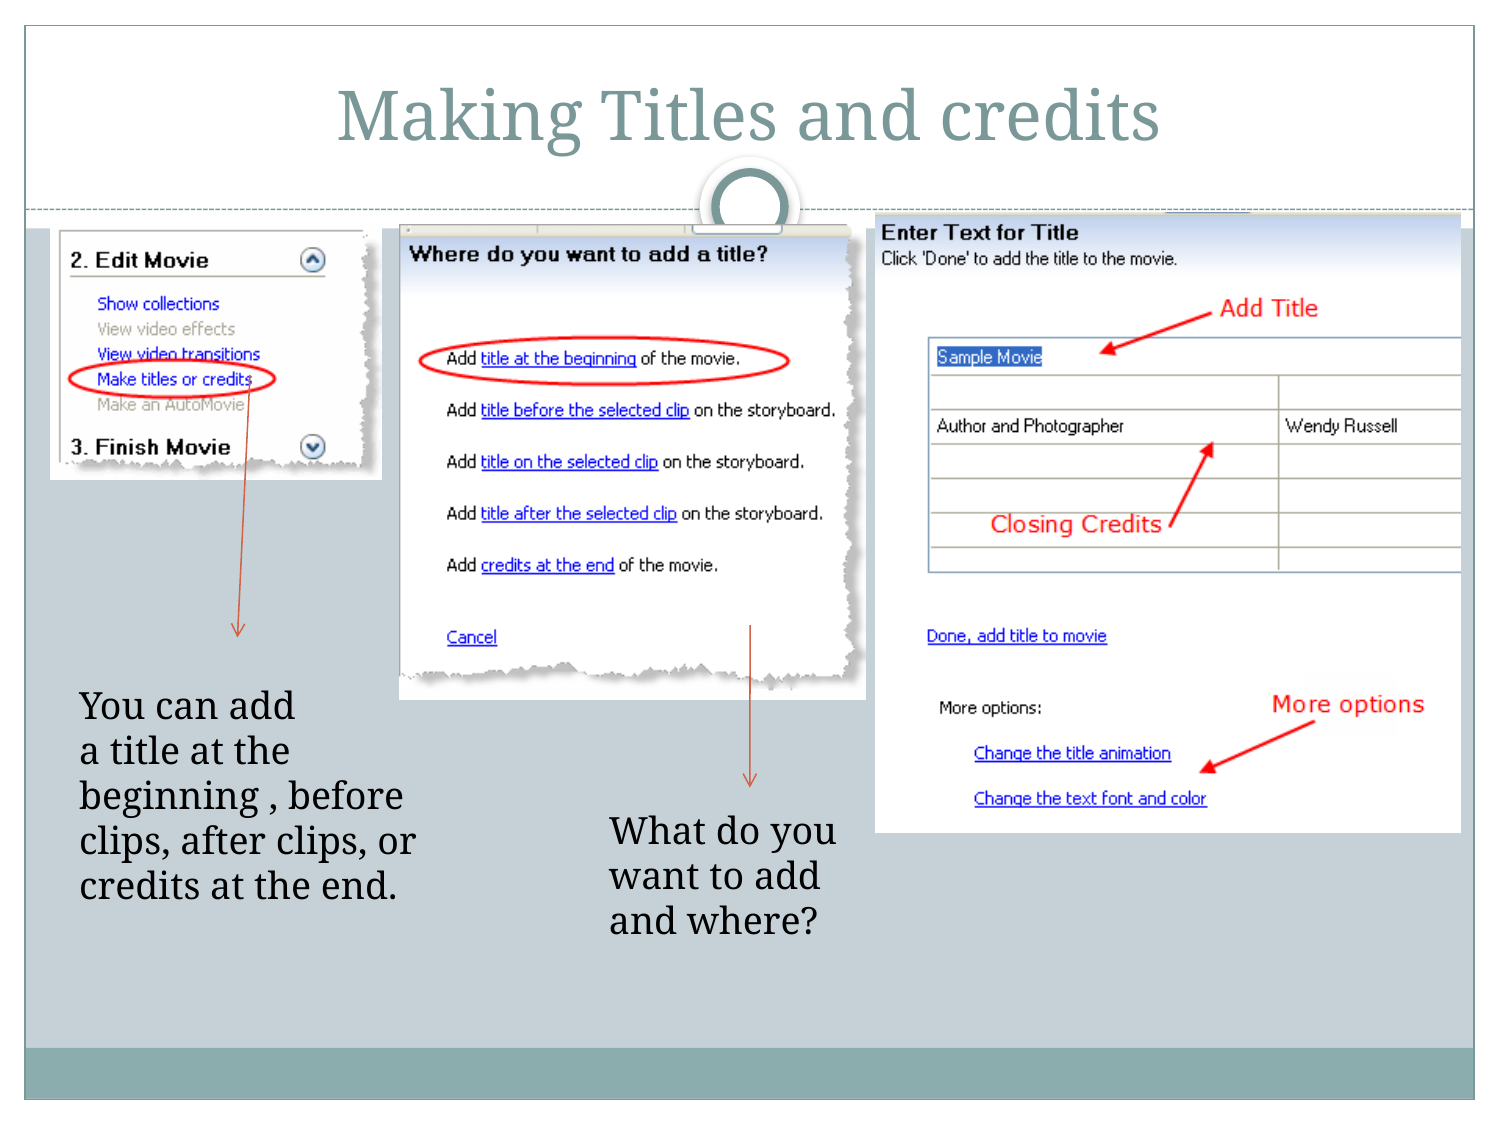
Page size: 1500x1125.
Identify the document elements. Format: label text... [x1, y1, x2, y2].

text_box You can add a title at the beginning , before clips, after clips, or credits at the end. [64, 674, 442, 915]
text_box What do you want to add and where? [594, 799, 852, 950]
title Making Titles and credits [49, 37, 1450, 162]
picture [399, 224, 866, 701]
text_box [112, 499, 376, 513]
picture [874, 212, 1462, 833]
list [49, 224, 382, 480]
